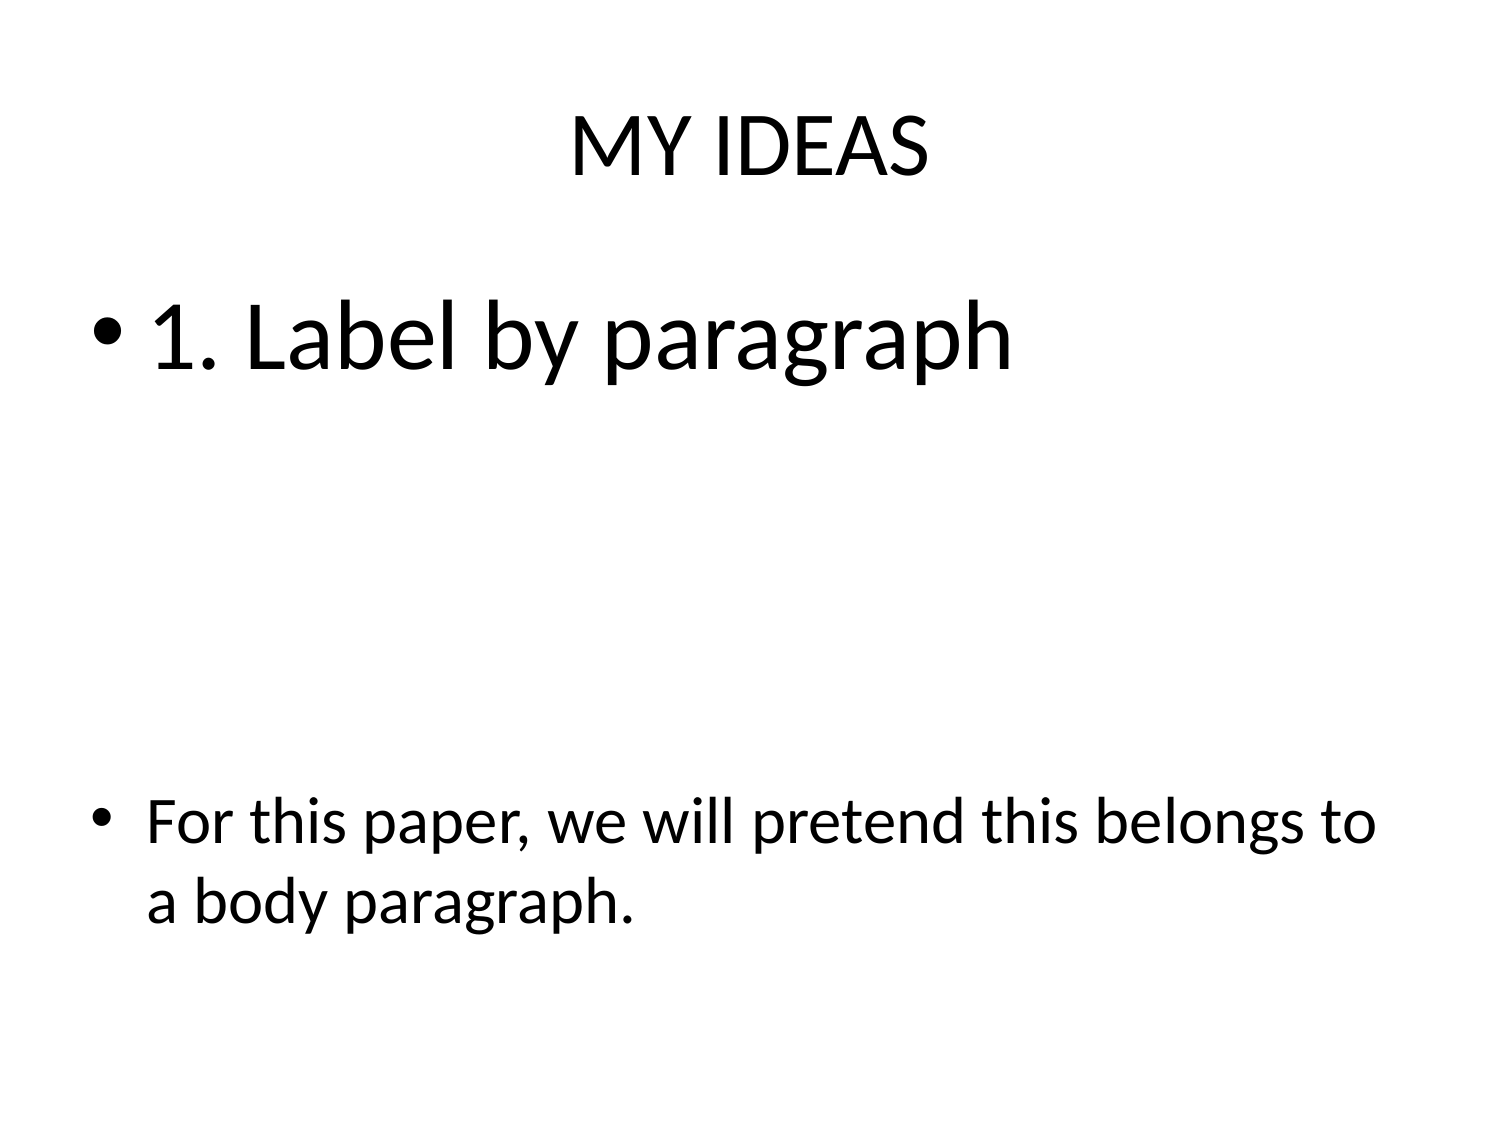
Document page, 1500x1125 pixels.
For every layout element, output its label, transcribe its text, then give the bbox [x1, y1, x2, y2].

title MY IDEAS [75, 45, 1425, 233]
list 1. Label by paragraph For this paper, we will pretend this belongs to a body paragraph. [75, 262, 1425, 1005]
